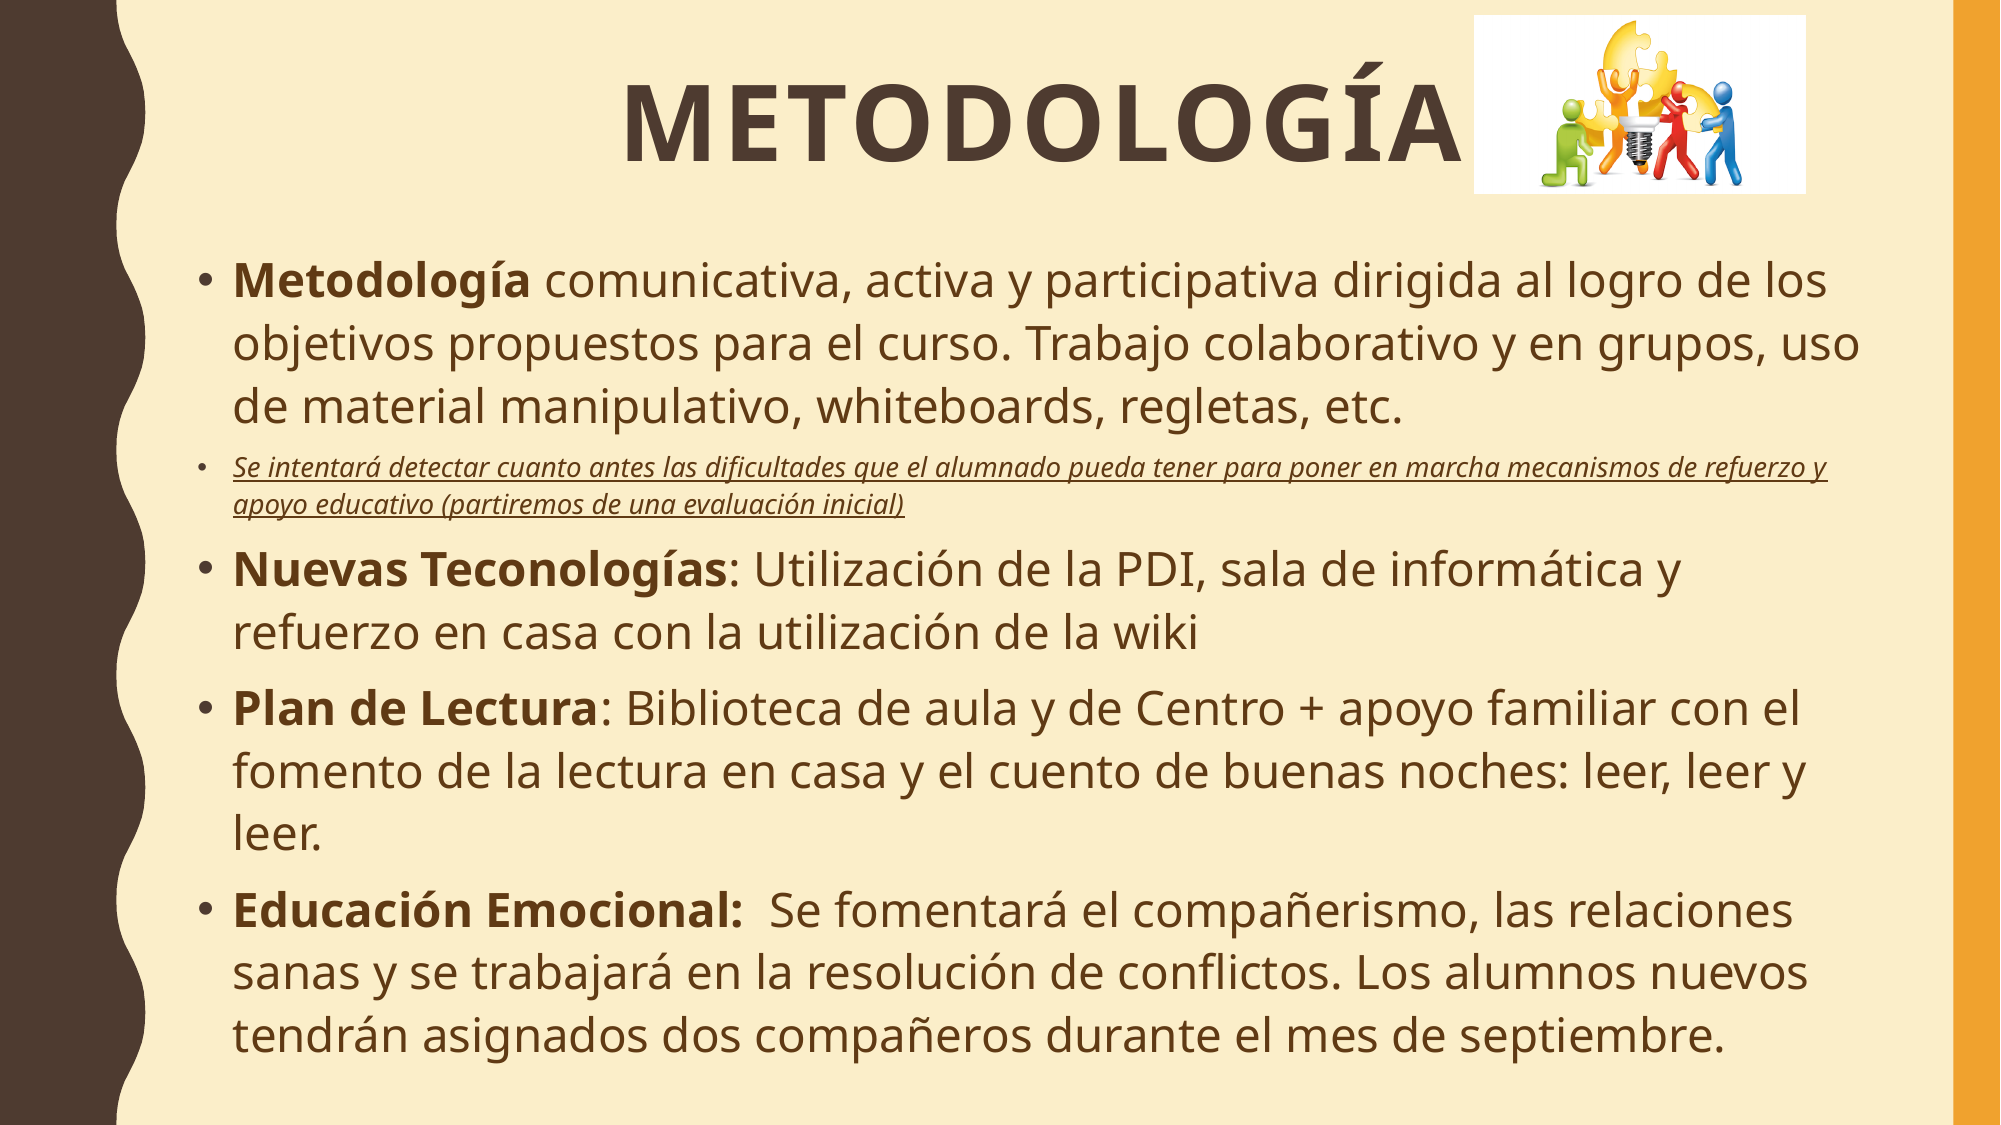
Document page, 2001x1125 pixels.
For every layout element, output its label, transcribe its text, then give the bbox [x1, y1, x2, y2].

list Metodología comunicativa, activa y participativa dirigida al logro de los objetivos propuestos para el curso. Trabajo colaborativo y en grupos, uso de material manipulativo, whiteboards, regletas, etc. Se intentará detectar cuanto antes las dificultades que el alumnado pueda tener para poner en marcha mecanismos de refuerzo y apoyo educativo (partiremos de una evaluación inicial) Nuevas Teconologías: Utilización de la PDI, sala de informática y refuerzo en casa con la utilización de la wiki Plan de Lectura: Biblioteca de aula y de Centro + apoyo familiar con el fomento de la lectura en casa y el cuento de buenas noches: leer, leer y leer. Educación Emocional: Se fomentará el compañerismo, las relaciones sanas y se trabajará en la resolución de conflictos. Los alumnos nuevos tendrán asignados dos compañeros durante el mes de septiembre. [182, 237, 1894, 1072]
title METODOLOGÍA [205, 62, 1875, 207]
picture [1474, 15, 1806, 195]
